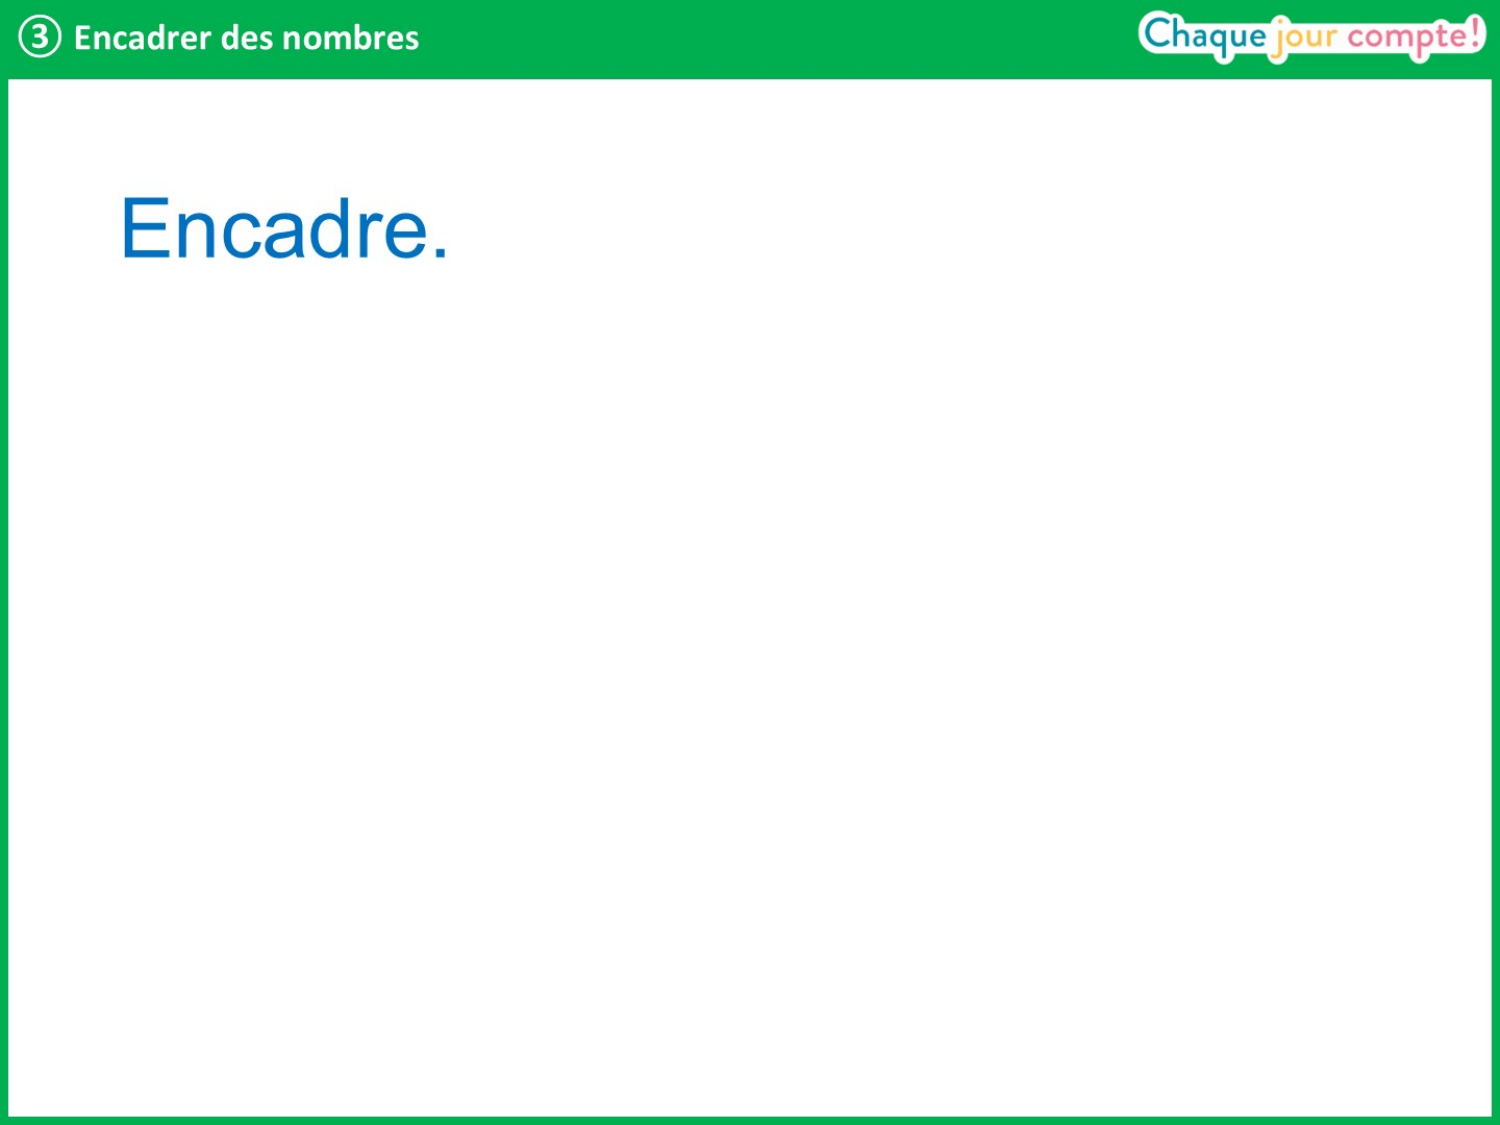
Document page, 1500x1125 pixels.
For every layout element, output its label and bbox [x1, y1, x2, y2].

list [0, 0, 1500, 1125]
